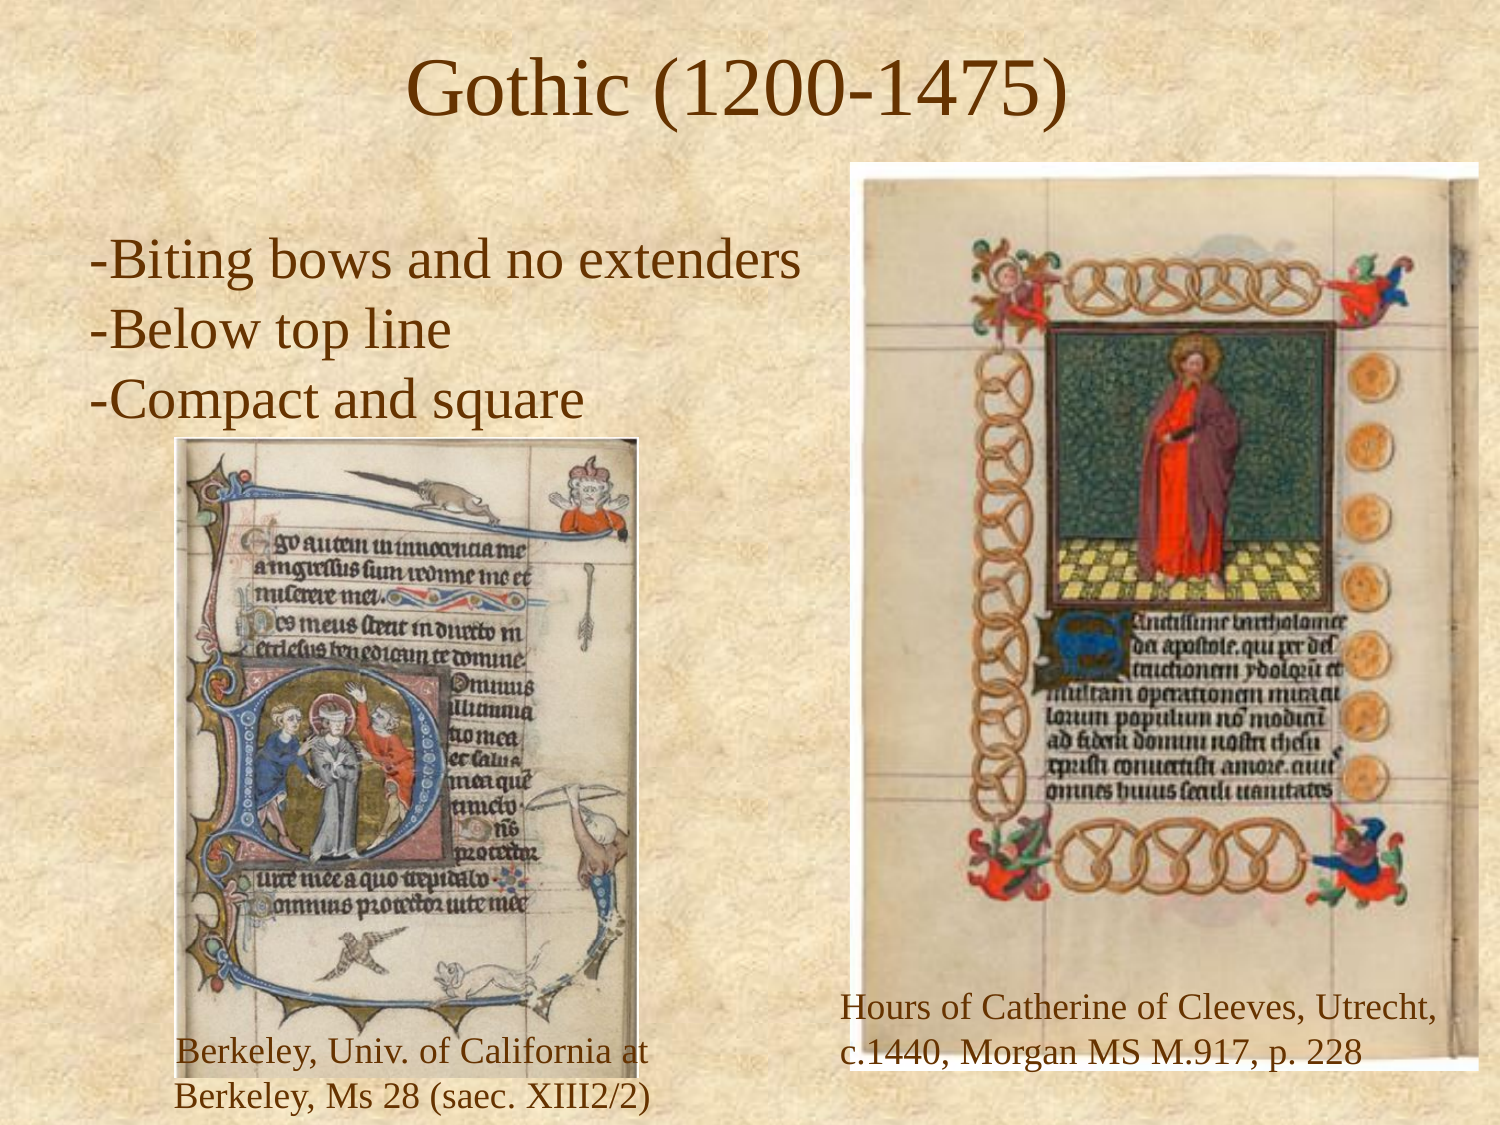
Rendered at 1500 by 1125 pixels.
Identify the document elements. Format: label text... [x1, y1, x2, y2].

picture [0, 0, 1500, 1125]
text_box Berkeley, Univ. of California at Berkeley, Ms 28 (saec. XIII2/2) [112, 1018, 713, 1124]
text_box Hours of Catherine of Cleeves, Utrecht, c.1440, Morgan MS M.917, p. 228 [824, 974, 1488, 1080]
text_box Gothic (1200-1475) [275, 24, 1200, 140]
text_box -Biting bows and no extenders -Below top line -Compact and square [74, 212, 844, 438]
